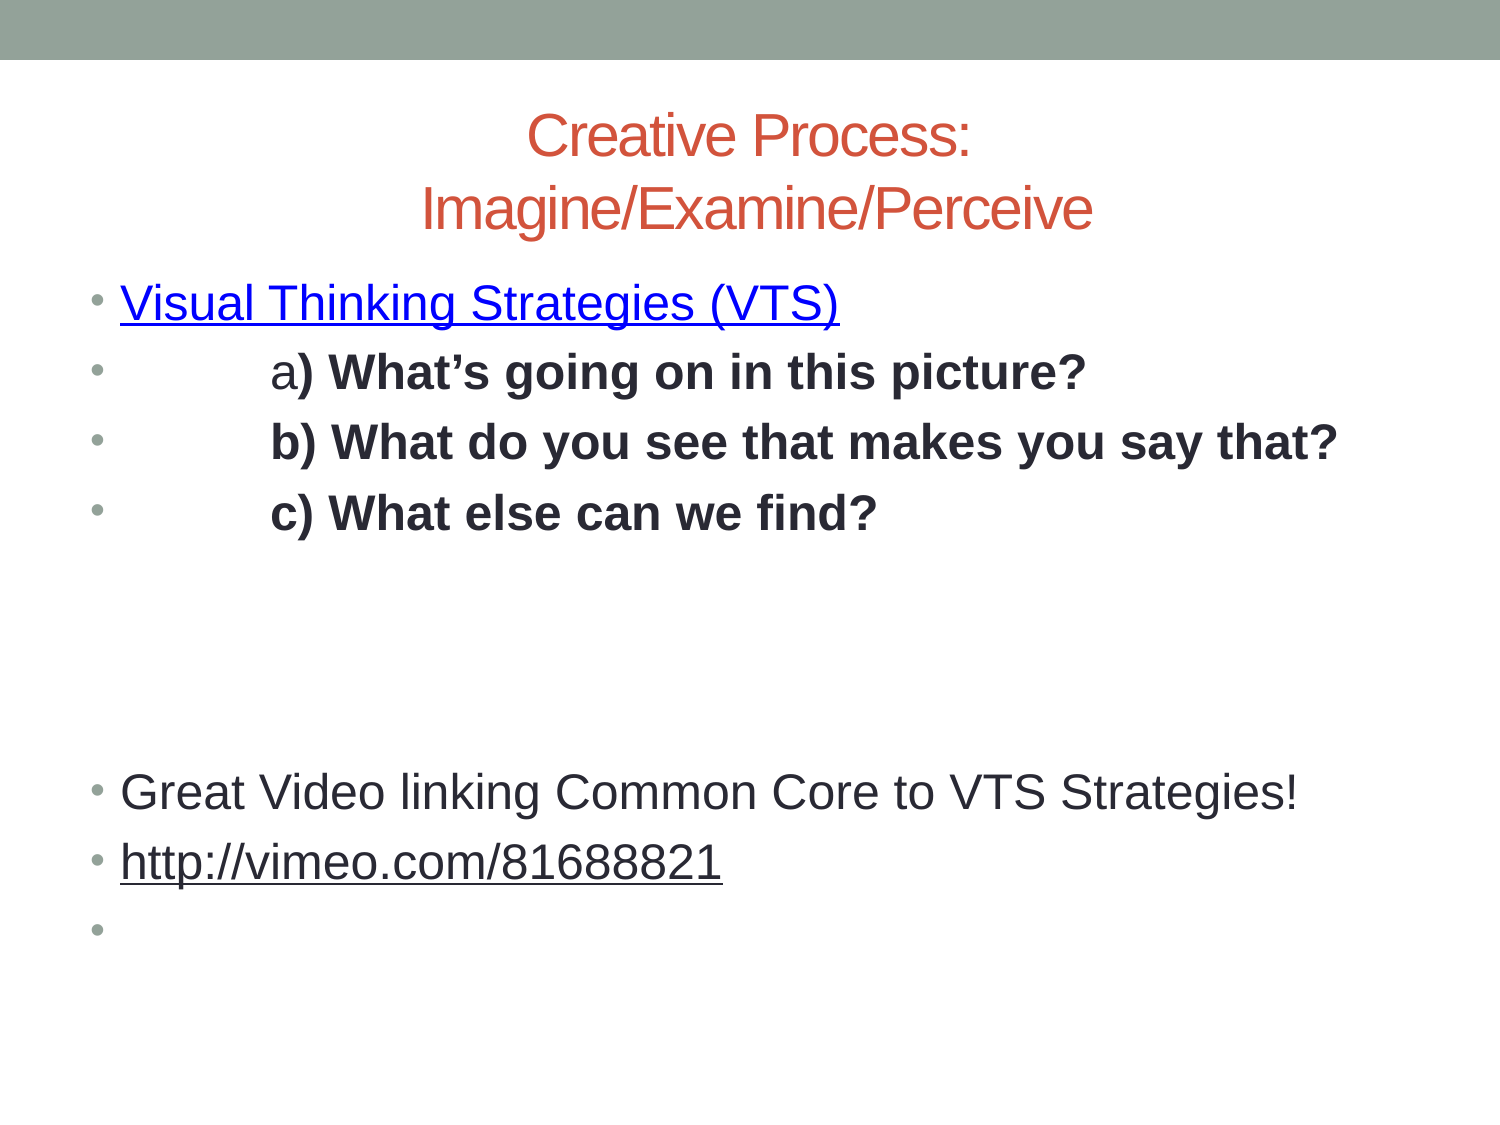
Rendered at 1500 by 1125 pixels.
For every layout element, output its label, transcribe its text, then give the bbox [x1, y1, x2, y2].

list Visual Thinking Strategies (VTS) a) What’s going on in this picture? b) What do you see that makes you say that? c) What else can we find? Great Video linking Common Core to VTS Strategies! http://vimeo.com/81688821 [75, 262, 1425, 1063]
title Creative Process: Imagine/Examine/Perceive [75, 87, 1425, 250]
